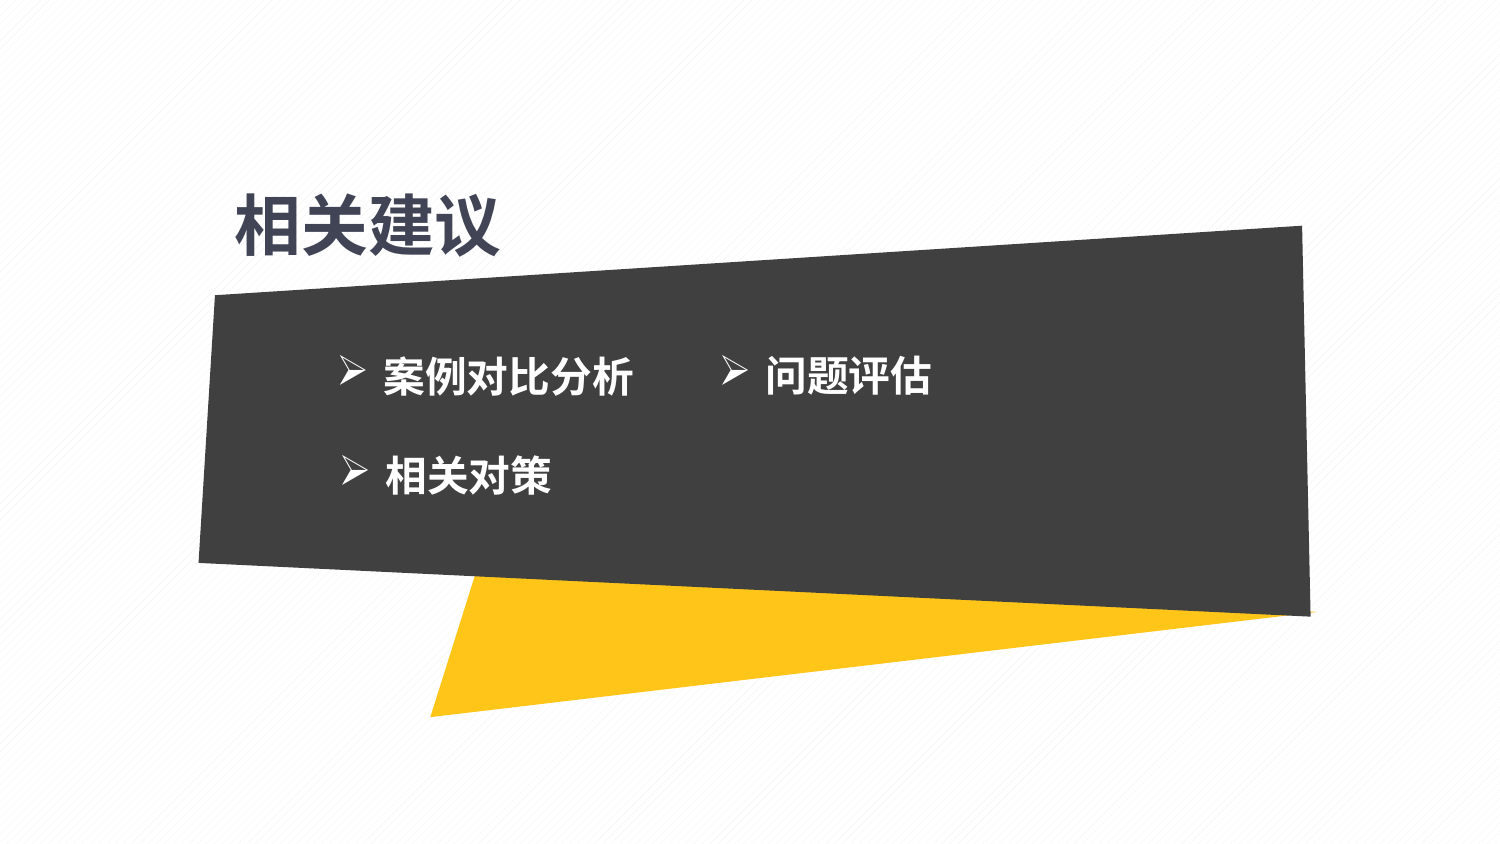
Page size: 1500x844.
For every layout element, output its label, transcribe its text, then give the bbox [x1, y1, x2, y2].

text_box 相关建议 [219, 176, 517, 271]
text_box 相关对策 [323, 442, 568, 508]
text_box 案例对比分析 [321, 343, 649, 409]
text_box [198, 225, 1311, 617]
text_box 问题评估 [703, 342, 948, 408]
text_box [430, 577, 1284, 718]
